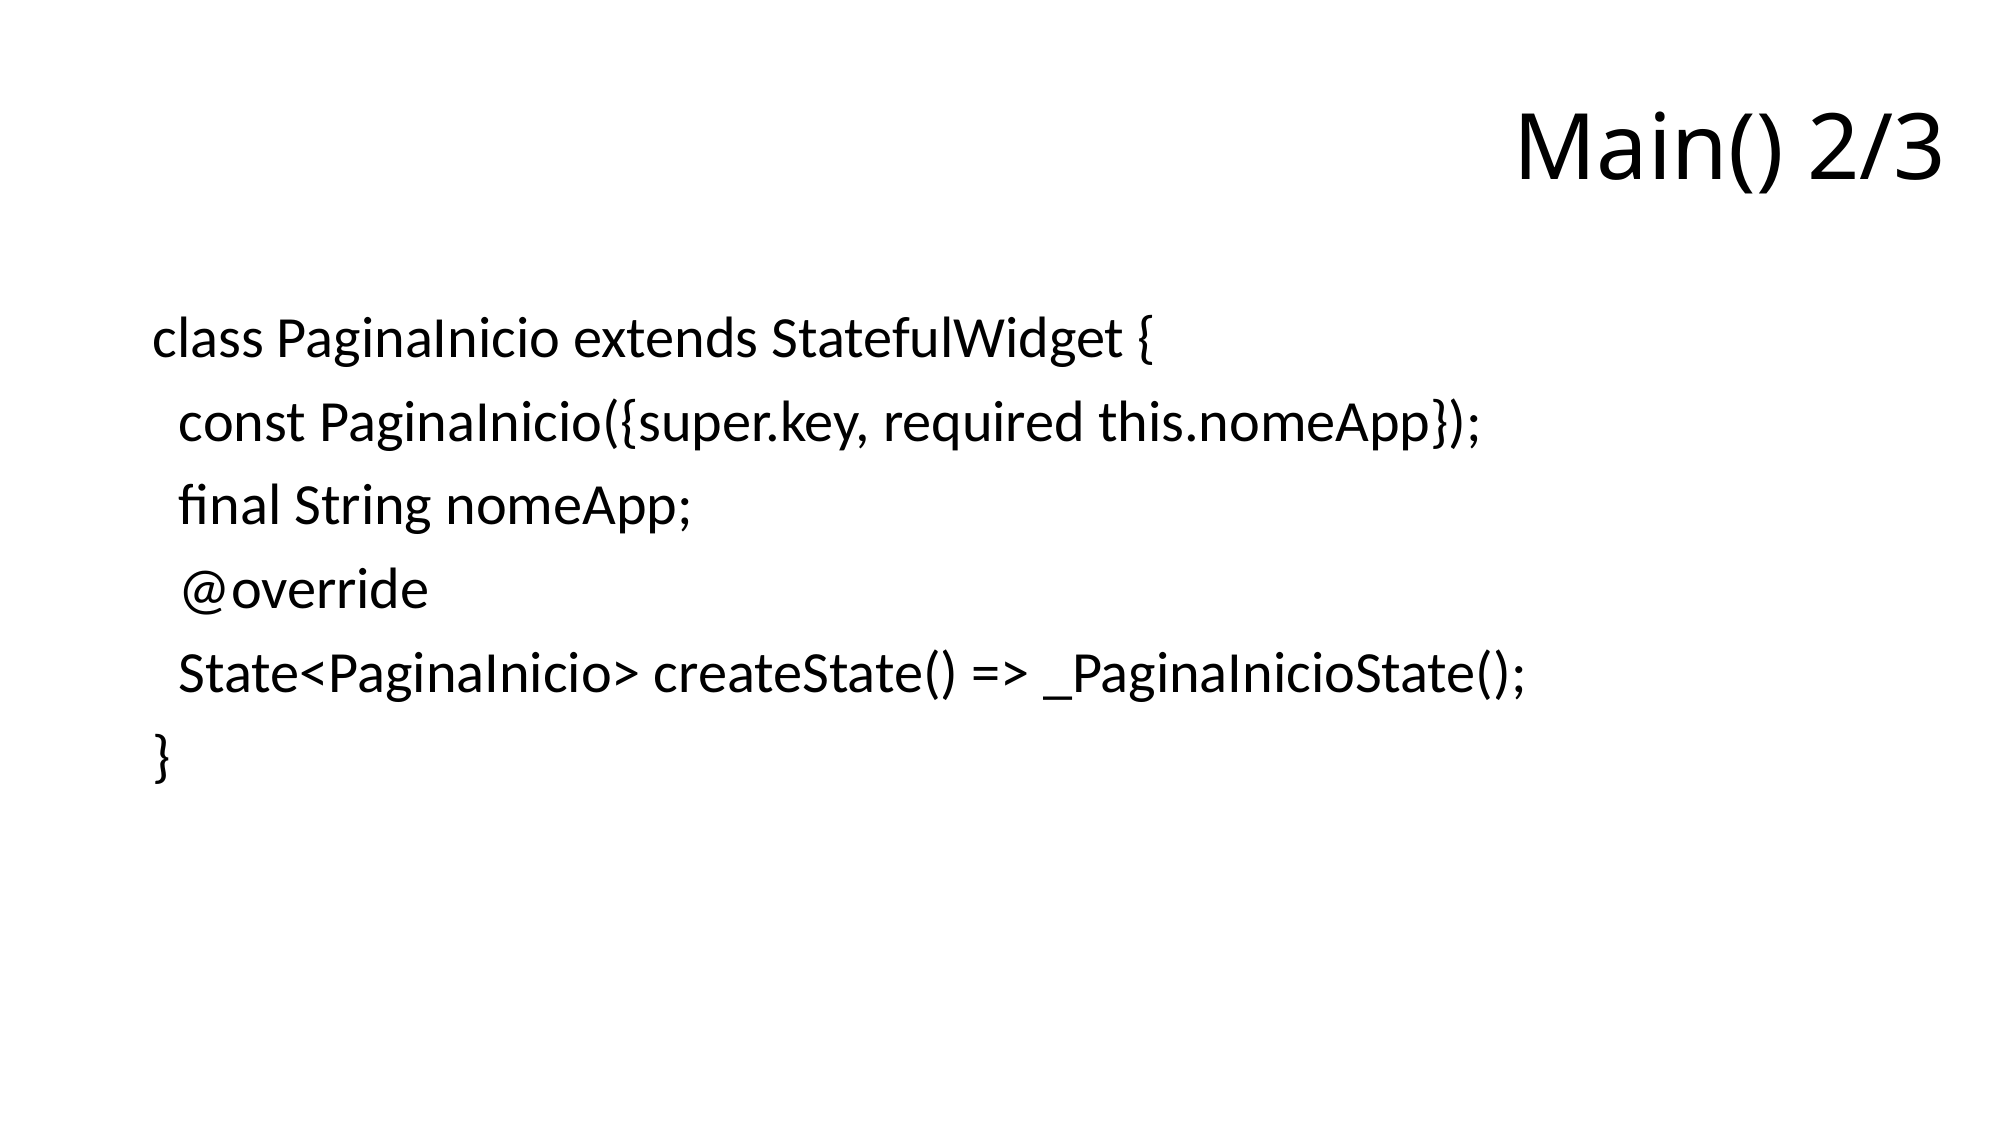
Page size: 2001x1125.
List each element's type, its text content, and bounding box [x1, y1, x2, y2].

list class PaginaInicio extends StatefulWidget { const PaginaInicio({super.key, required this.nomeApp}); final String nomeApp; @override State<PaginaInicio> createState() => _PaginaInicioState(); } [137, 299, 1863, 1014]
title Main() 2/3 [1498, 40, 1962, 259]
